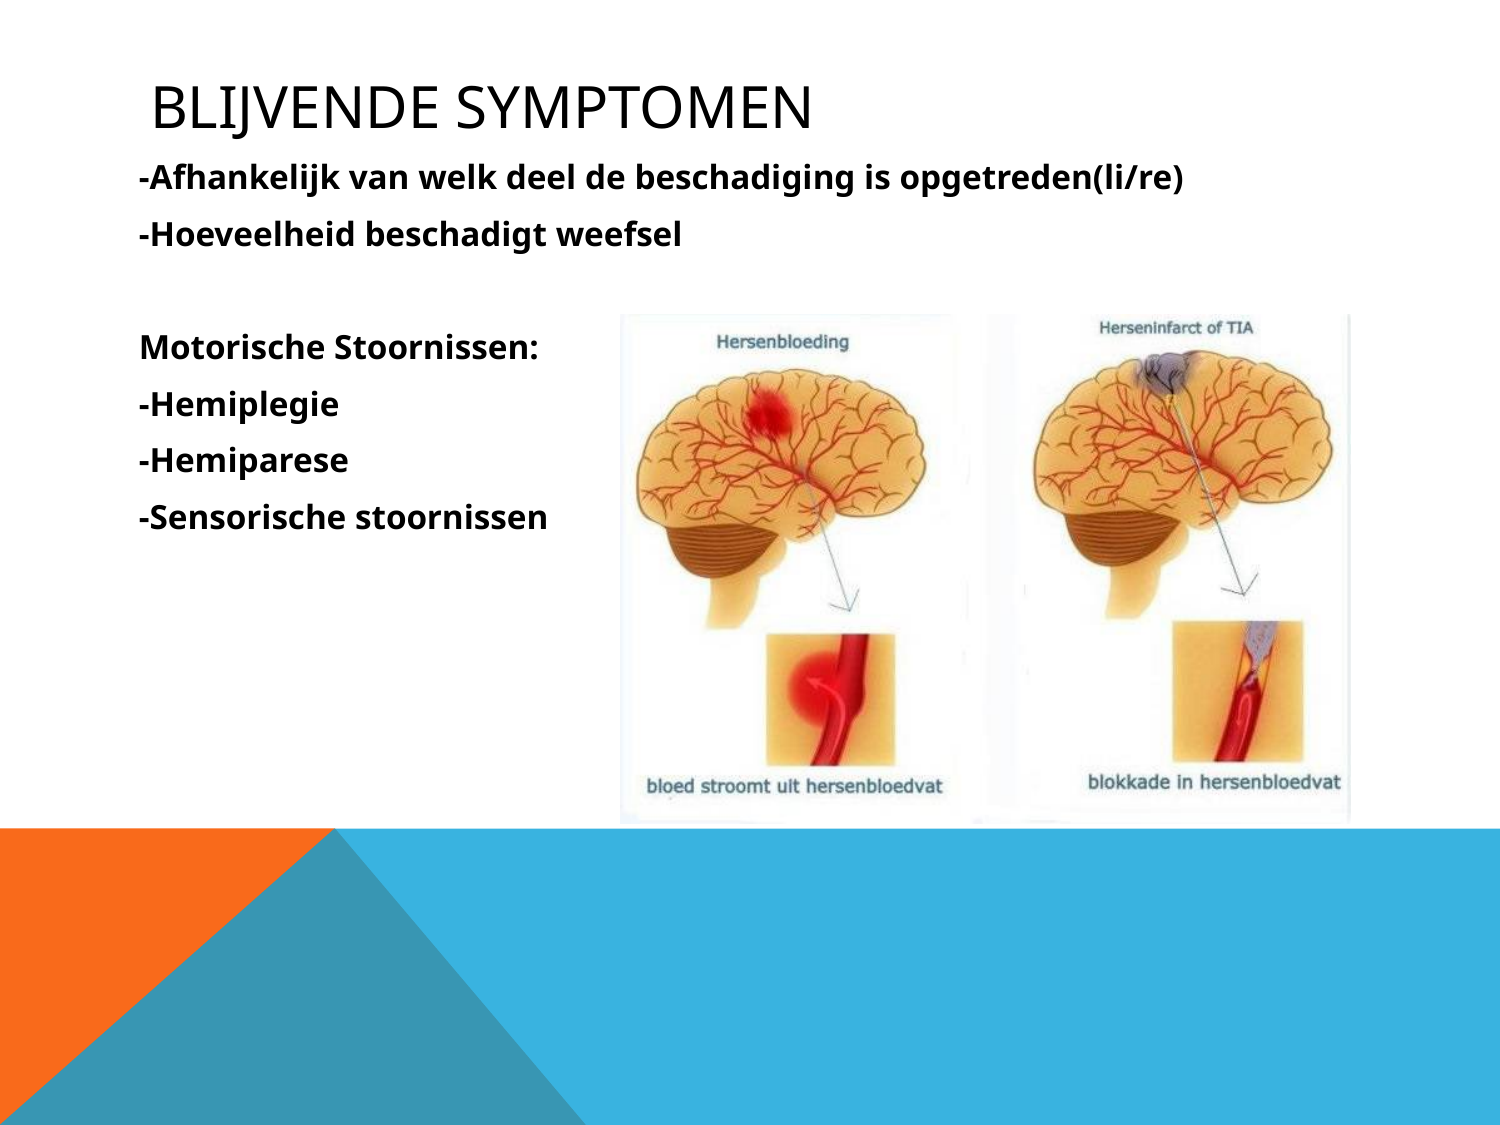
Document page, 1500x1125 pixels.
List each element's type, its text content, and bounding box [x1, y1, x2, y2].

title Blijvende symptomen [135, 60, 1369, 149]
list -Afhankelijk van welk deel de beschadiging is opgetreden(li/re) -Hoeveelheid beschadigt weefsel Motorische Stoornissen: -Hemiplegie -Hemiparese -Sensorische stoornissen [123, 149, 1369, 768]
picture [619, 314, 1351, 824]
